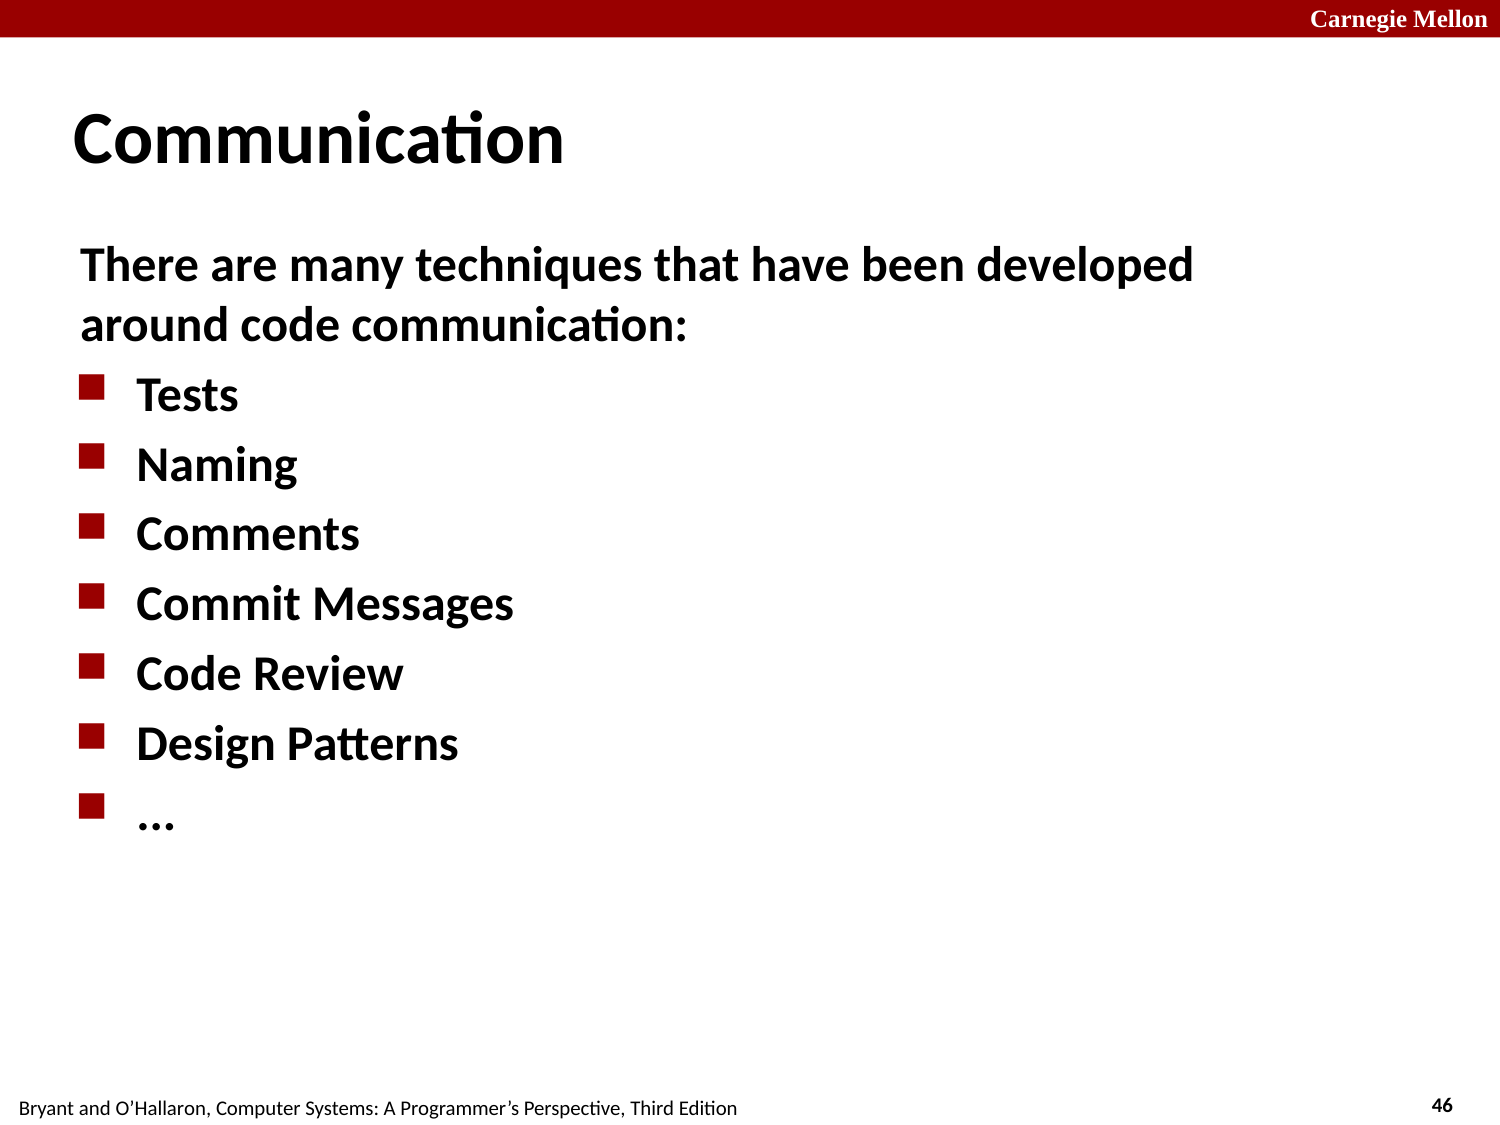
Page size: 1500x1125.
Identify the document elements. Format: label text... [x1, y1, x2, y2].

title Communication [58, 71, 1305, 197]
list There are many techniques that have been developed around code communication: Tests Naming Comments Commit Messages Code Review Design Patterns ... [64, 223, 1361, 1040]
